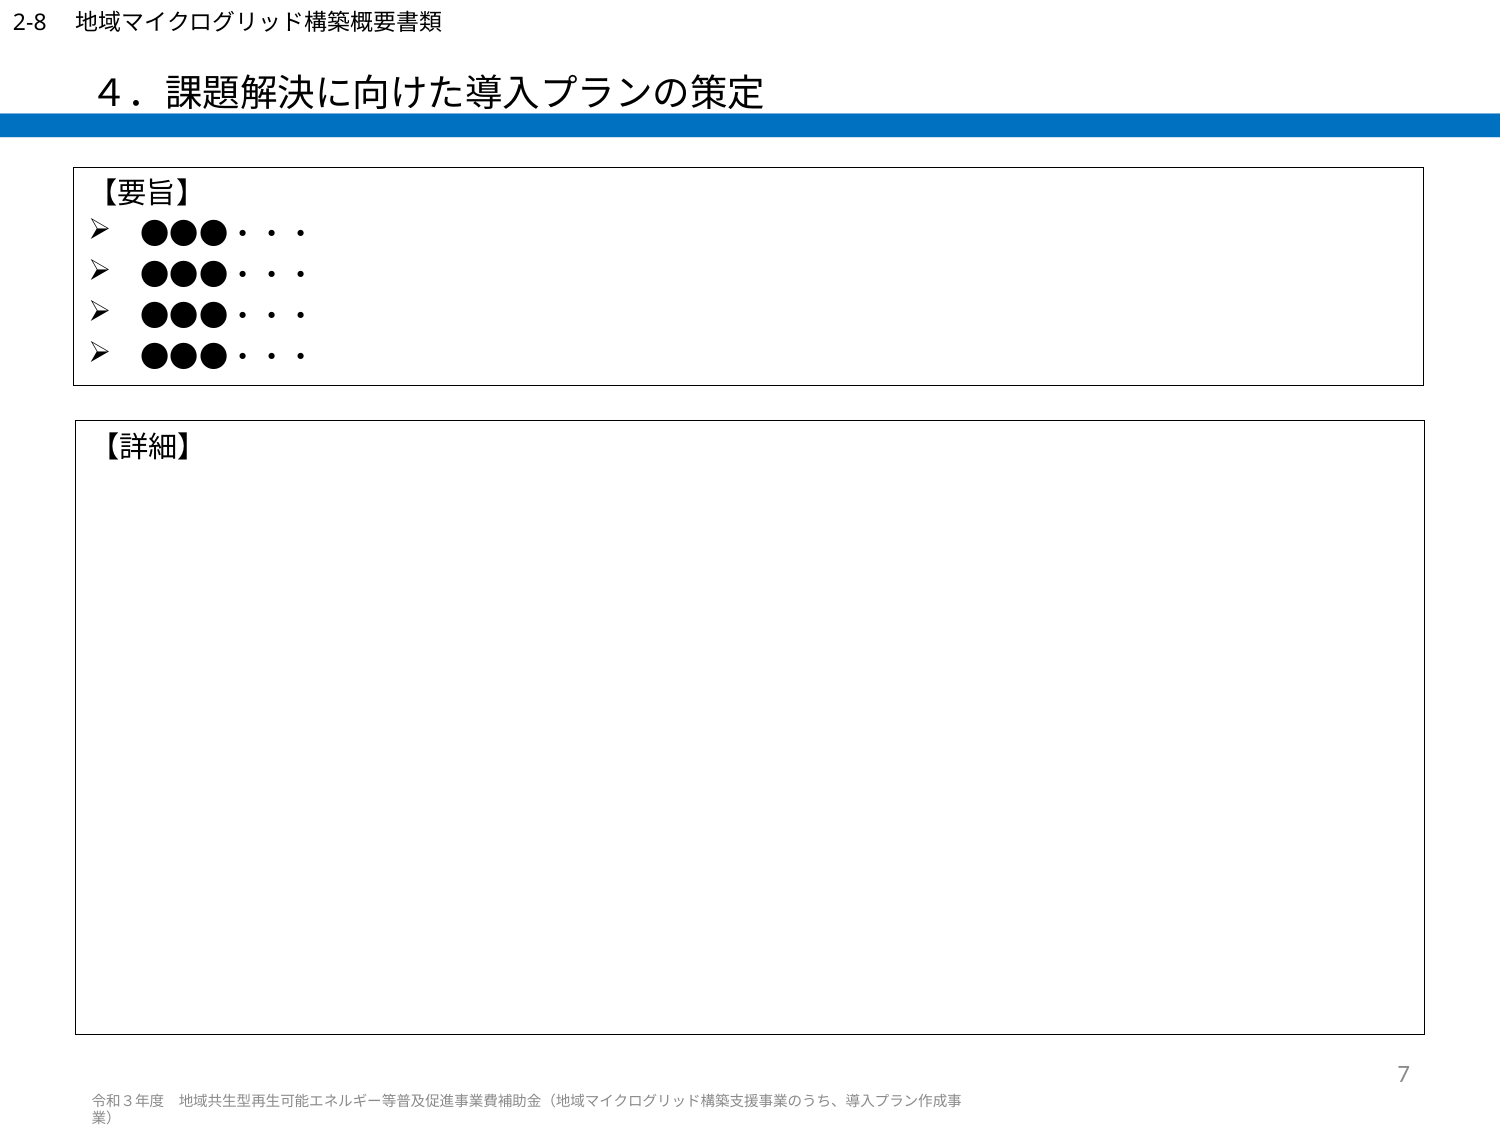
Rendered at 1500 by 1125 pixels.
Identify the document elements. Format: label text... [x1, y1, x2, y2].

text_box [0, 113, 1500, 138]
title ４．課題解決に向けた導入プランの策定 [75, 45, 1425, 113]
slide_number 7 [1074, 1042, 1425, 1103]
list 【要旨】 ●●●・・・ ●●●・・・ ●●●・・・ ●●●・・・ [73, 167, 1424, 386]
list 【詳細】 [75, 420, 1425, 1035]
text_box 2-8 地域マイクログリッド構築概要書類 [0, 0, 467, 61]
